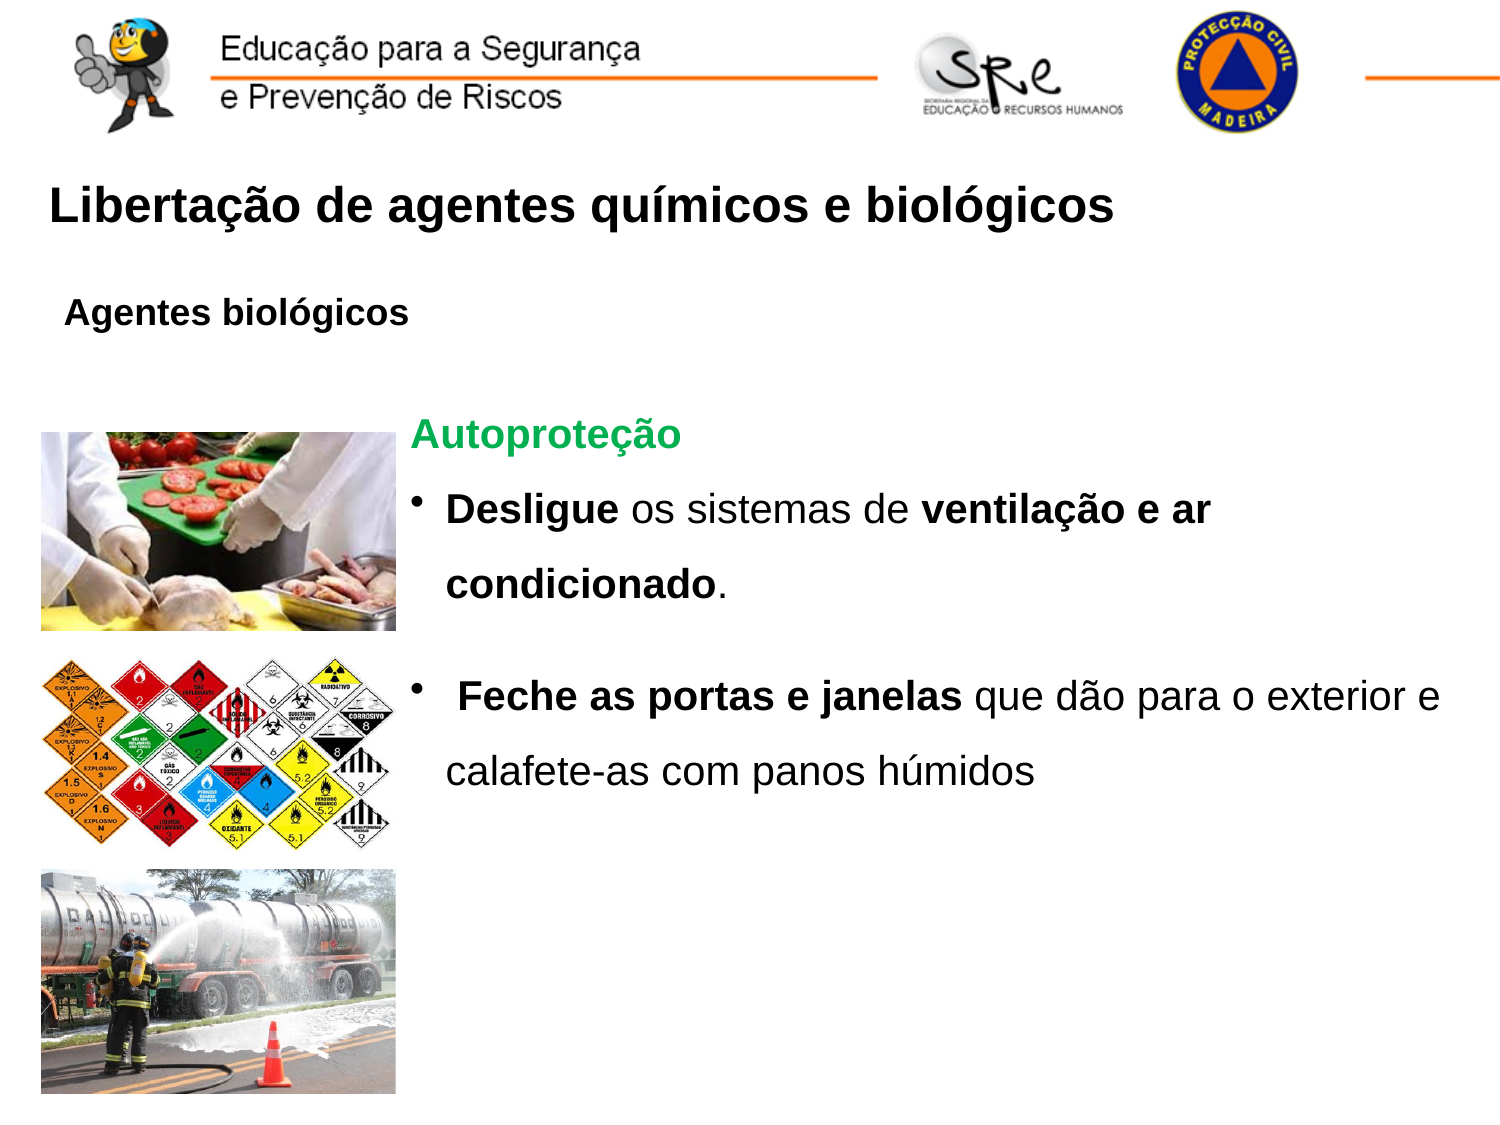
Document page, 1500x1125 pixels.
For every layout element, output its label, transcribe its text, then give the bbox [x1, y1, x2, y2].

text_box Autoproteção Desligue os sistemas de ventilação e ar condicionado. Feche as portas e janelas que dão para o exterior e calafete-as com panos húmidos [395, 374, 1469, 802]
text_box Agentes biológicos [48, 280, 425, 341]
text_box Libertação de agentes químicos e biológicos [34, 165, 1131, 240]
picture [0, 0, 1500, 1125]
